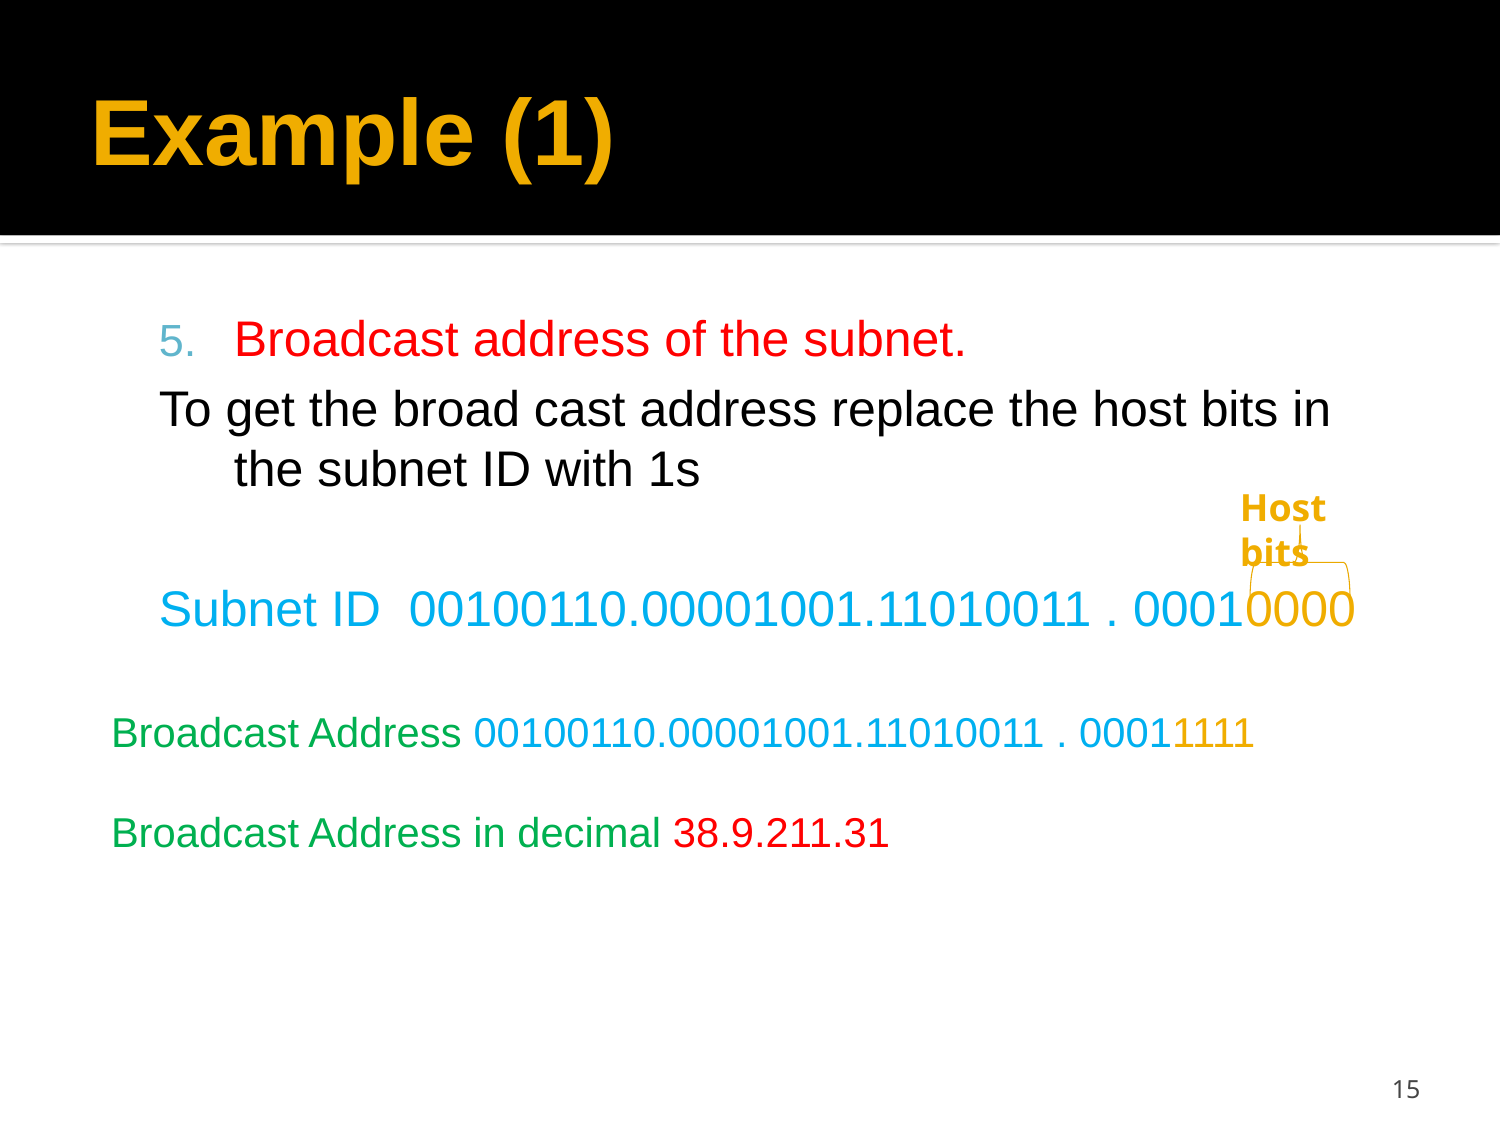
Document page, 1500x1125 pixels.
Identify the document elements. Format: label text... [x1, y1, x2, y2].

text_box [1249, 582, 1351, 601]
list Broadcast address of the subnet. To get the broad cast address replace the host bits in the subnet ID with 1s Subnet ID 00100110.00001001.11010011 . 00010000 Broadcast Address 00100110.00001001.11010011 . 00011111 Broadcast Address in decimal 38.9.211.31 [75, 291, 1425, 1050]
text_box Host bits [1224, 476, 1413, 582]
title Example (1) [75, 25, 1425, 231]
slide_number 15 [1345, 1062, 1467, 1108]
